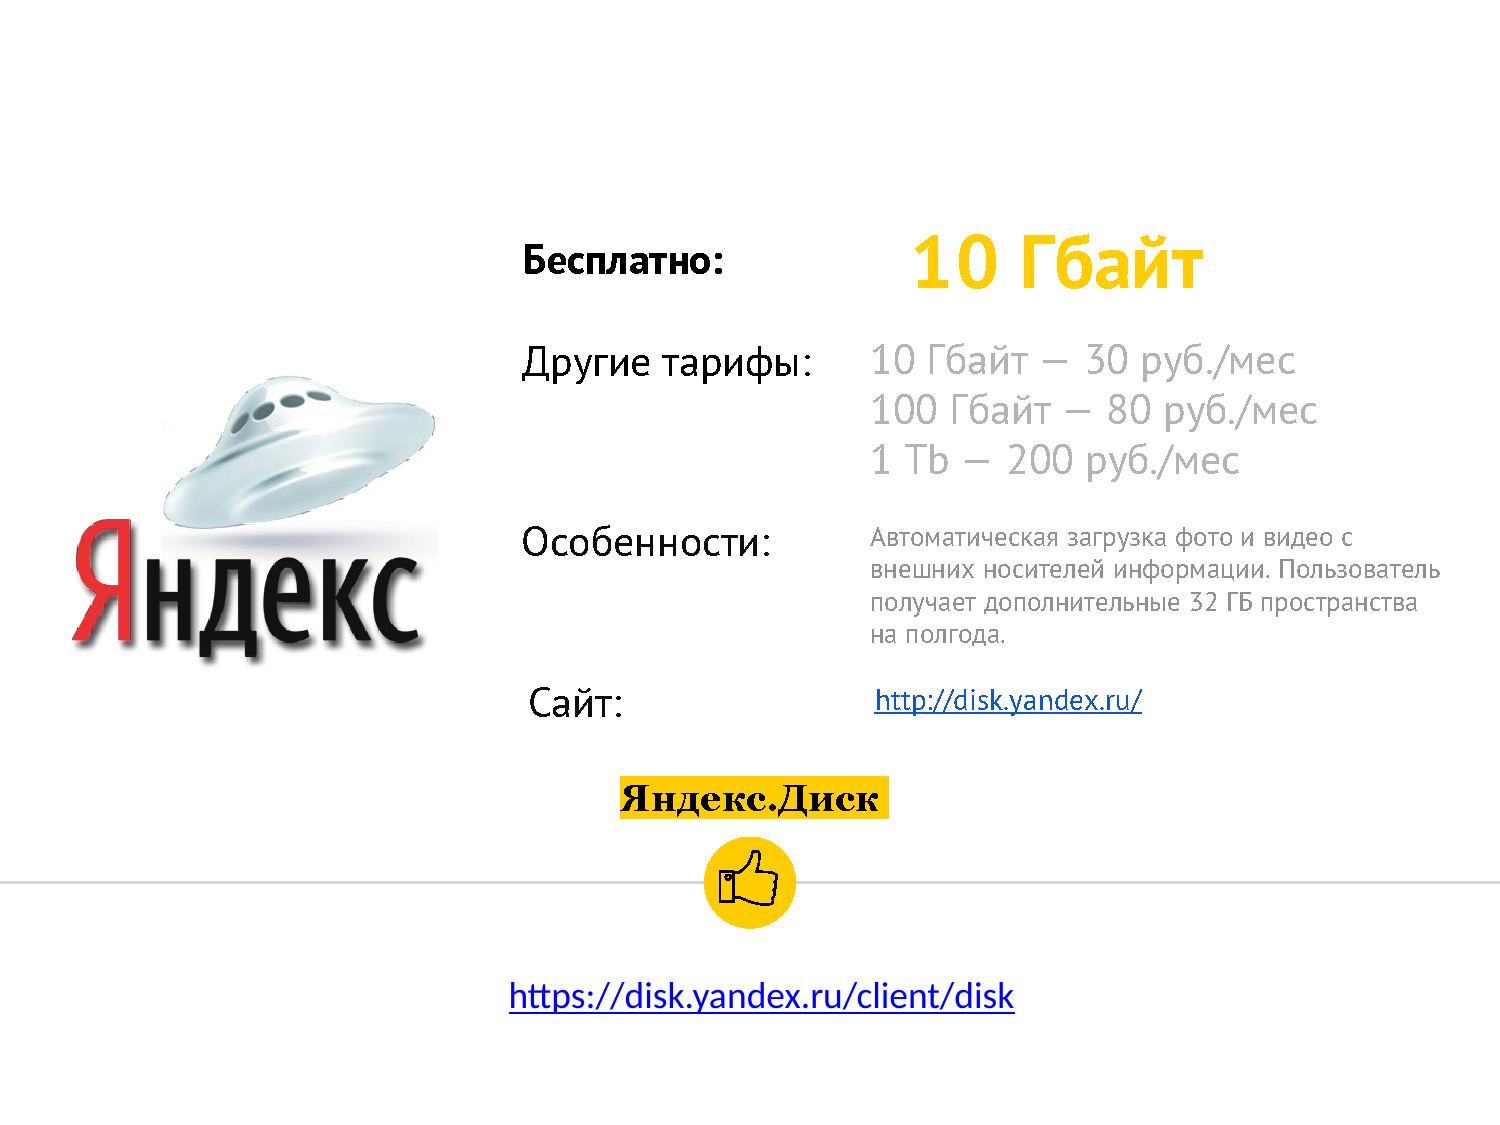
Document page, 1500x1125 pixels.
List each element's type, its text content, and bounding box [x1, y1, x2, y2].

picture [0, 141, 1500, 987]
text_box https://disk.yandex.ru/client/disk [493, 995, 1030, 1069]
